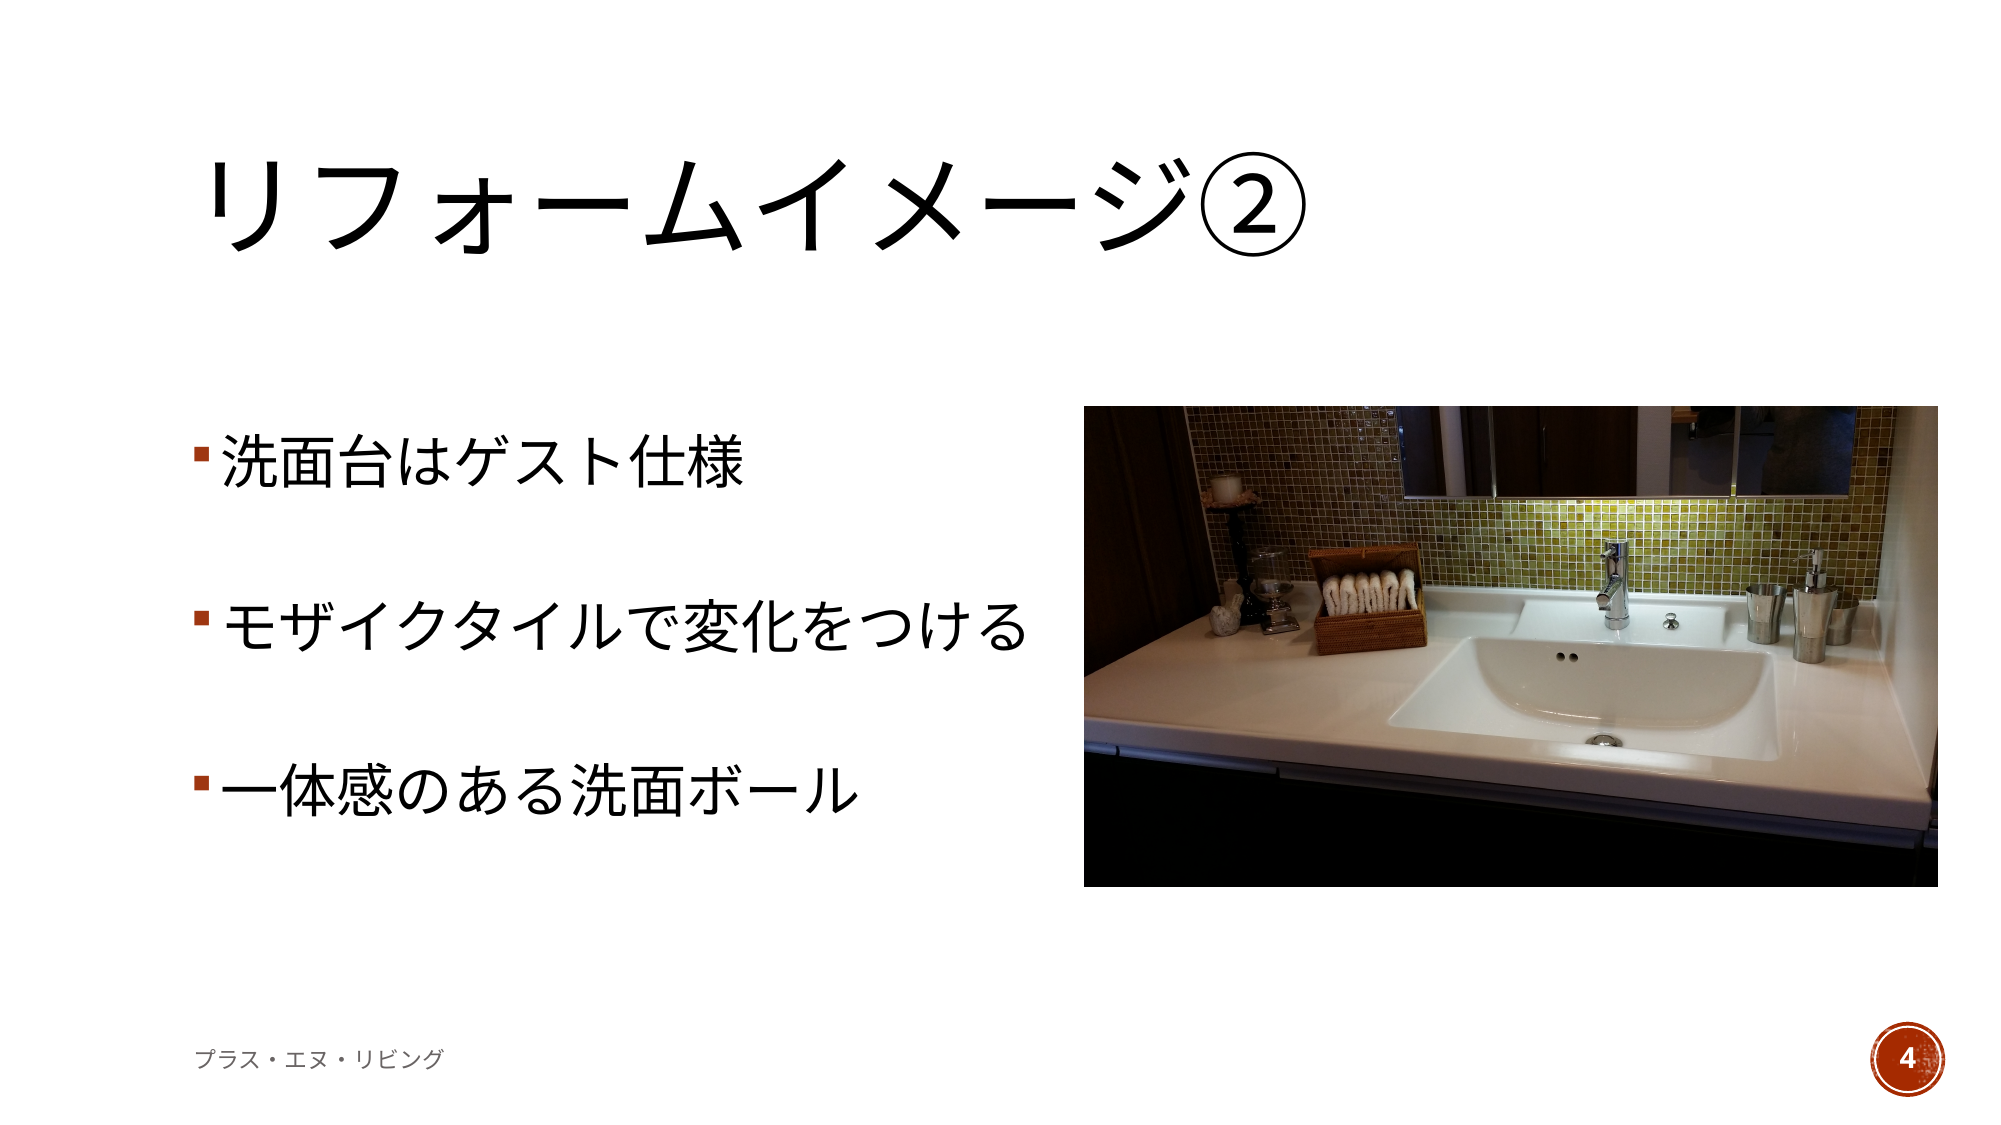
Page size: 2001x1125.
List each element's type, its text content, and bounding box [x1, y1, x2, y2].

list 洗面台はゲスト仕様 モザイクタイルで変化をつける 一体感のある洗面ボール [175, 348, 1826, 1013]
title リフォームイメージ② [175, 79, 1826, 344]
picture [1084, 406, 1938, 887]
footer プラス・エヌ・リビング [178, 1028, 1217, 1089]
slide_number 4 [1855, 1028, 1961, 1089]
